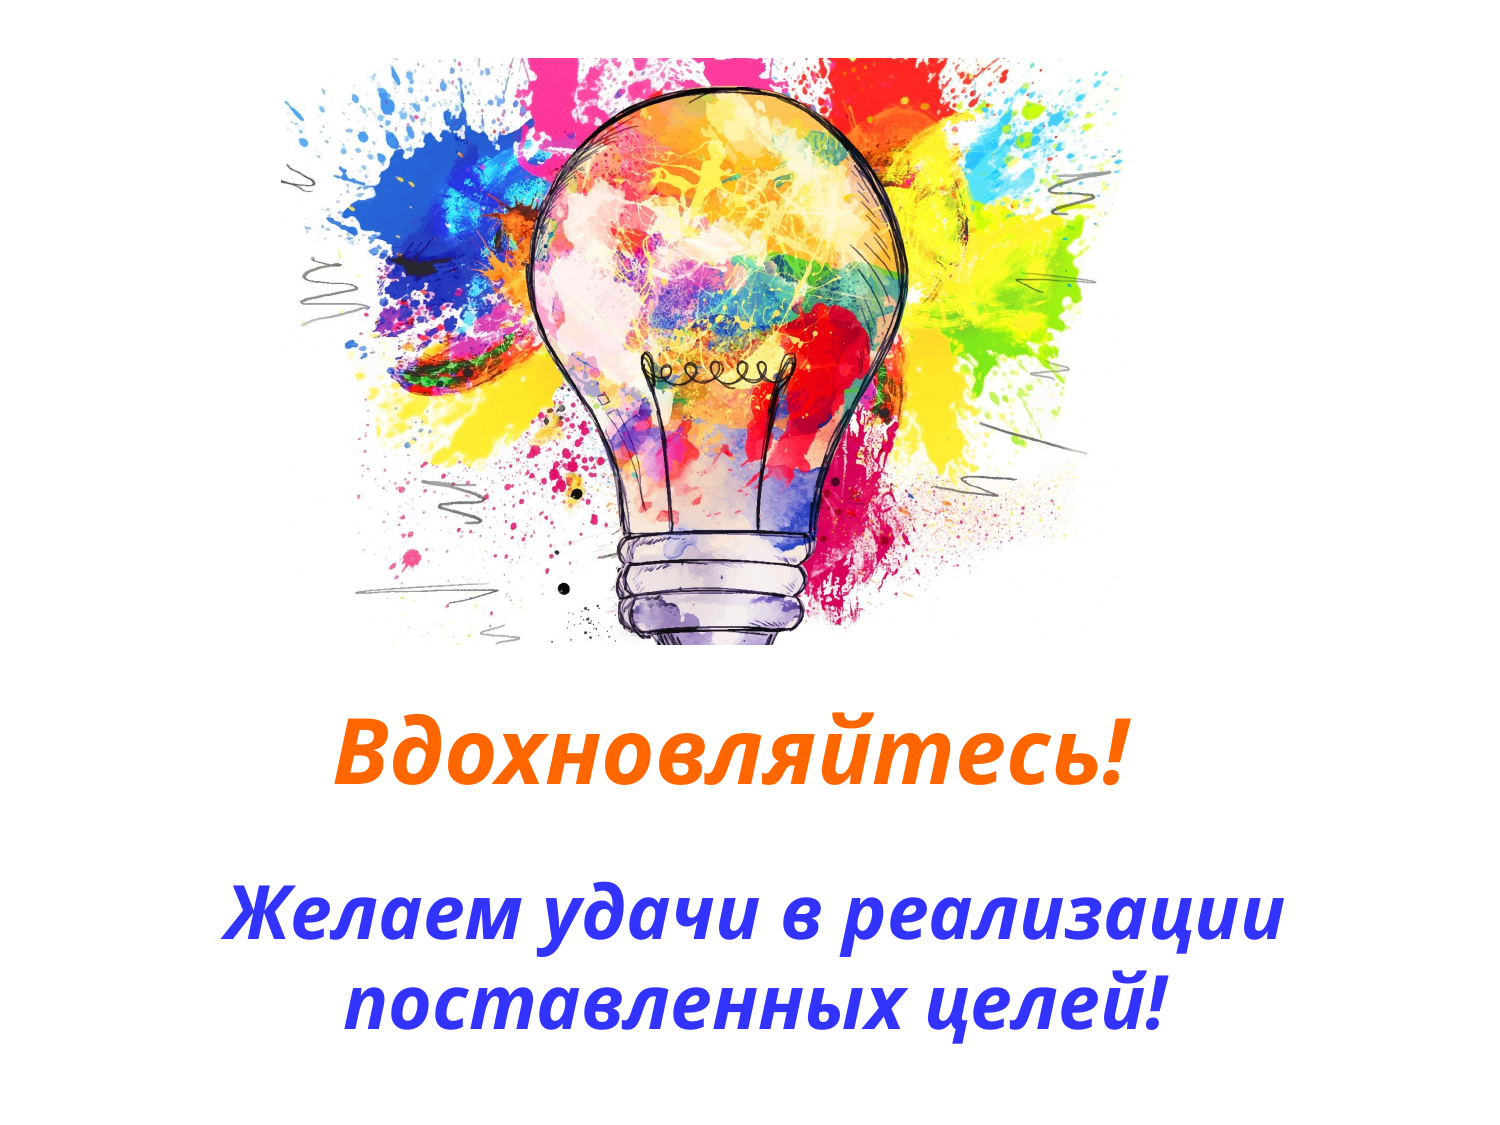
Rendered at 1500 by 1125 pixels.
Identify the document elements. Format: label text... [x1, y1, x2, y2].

picture [280, 58, 1126, 645]
title Вдохновляйтесь! [93, 656, 1369, 839]
text_box Желаем удачи в реализации поставленных целей! [11, 857, 1500, 1053]
